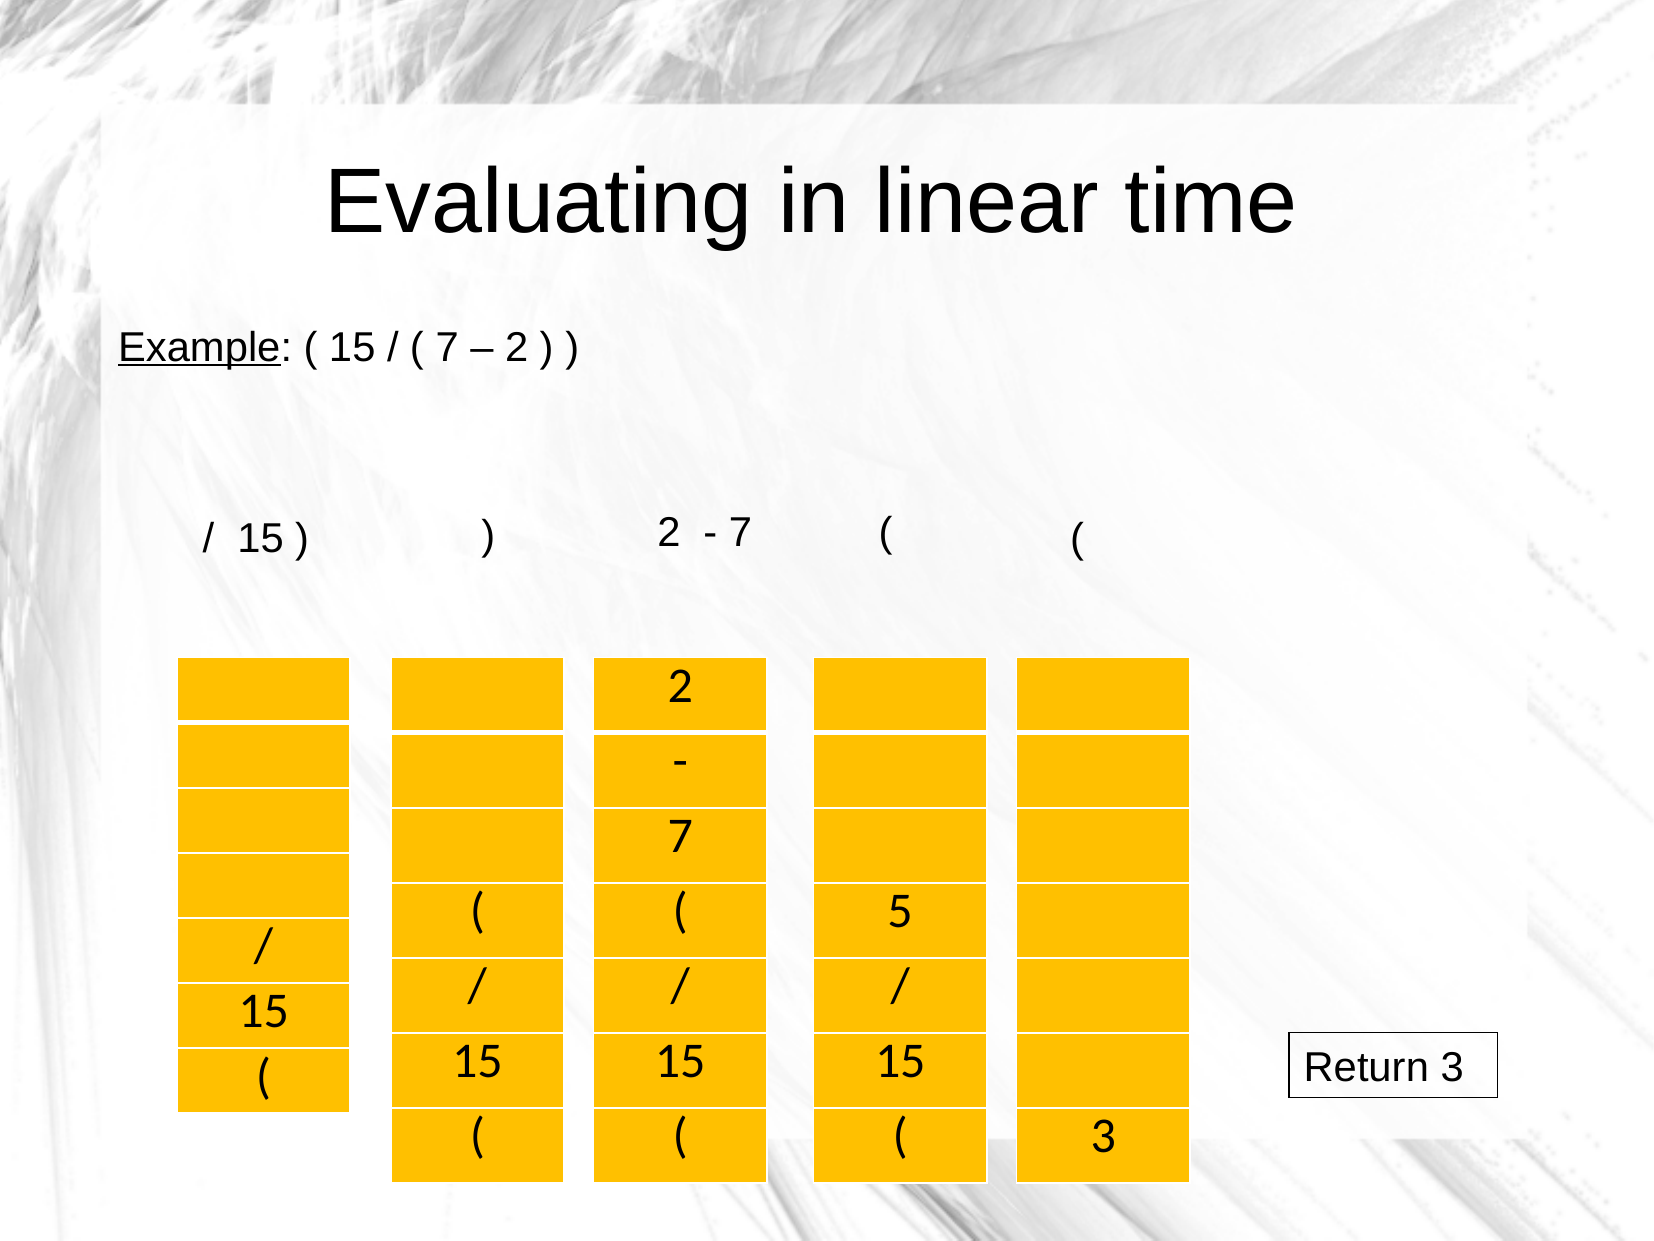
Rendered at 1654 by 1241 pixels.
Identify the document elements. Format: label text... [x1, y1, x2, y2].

table_cell [178, 854, 349, 917]
text_box Return 3 [1288, 1032, 1498, 1098]
table_cell / [814, 959, 986, 1032]
table_cell [392, 809, 563, 882]
table_cell [1017, 1034, 1189, 1107]
table_cell [1017, 959, 1189, 1032]
text_box ) [1013, 503, 1099, 569]
table_header [814, 658, 986, 730]
text_box ) [822, 497, 908, 563]
table_header 2 [594, 658, 766, 730]
table_cell ( [392, 884, 563, 957]
table_cell ( [392, 1109, 563, 1182]
text_box ( [444, 500, 511, 565]
table_cell / [594, 959, 766, 1032]
list Example: ( 15 / ( 7 – 2 ) ) [118, 319, 1571, 1102]
table_cell 7 [594, 809, 766, 882]
table_header [1017, 658, 1189, 730]
table_cell [814, 809, 986, 882]
table_cell ( [814, 1109, 986, 1182]
table_cell 5 [814, 884, 986, 957]
table_header [178, 658, 349, 720]
table_cell ( [594, 1109, 766, 1182]
table_cell 3 [1017, 1109, 1189, 1182]
table_header [392, 658, 563, 730]
table_cell 15 [594, 1034, 766, 1107]
table_cell [178, 725, 349, 787]
table_cell [178, 789, 349, 852]
text_box ( 15 / [188, 503, 396, 569]
table_cell 15 [814, 1034, 986, 1107]
table_cell [814, 735, 986, 807]
title Evaluating in linear time [118, 112, 1506, 281]
table_cell - [594, 735, 766, 807]
table_cell / [392, 959, 563, 1032]
text_box 7 - 2 [608, 497, 767, 563]
table_cell [1017, 735, 1189, 807]
table_cell [1017, 809, 1189, 882]
table_cell / [178, 919, 349, 982]
picture [0, 0, 1654, 1241]
table_cell ( [178, 1049, 349, 1112]
table_cell ( [594, 884, 766, 957]
table_cell 15 [392, 1034, 563, 1107]
table_cell [1017, 884, 1189, 957]
table_cell [392, 735, 563, 807]
table_cell 15 [178, 984, 349, 1047]
